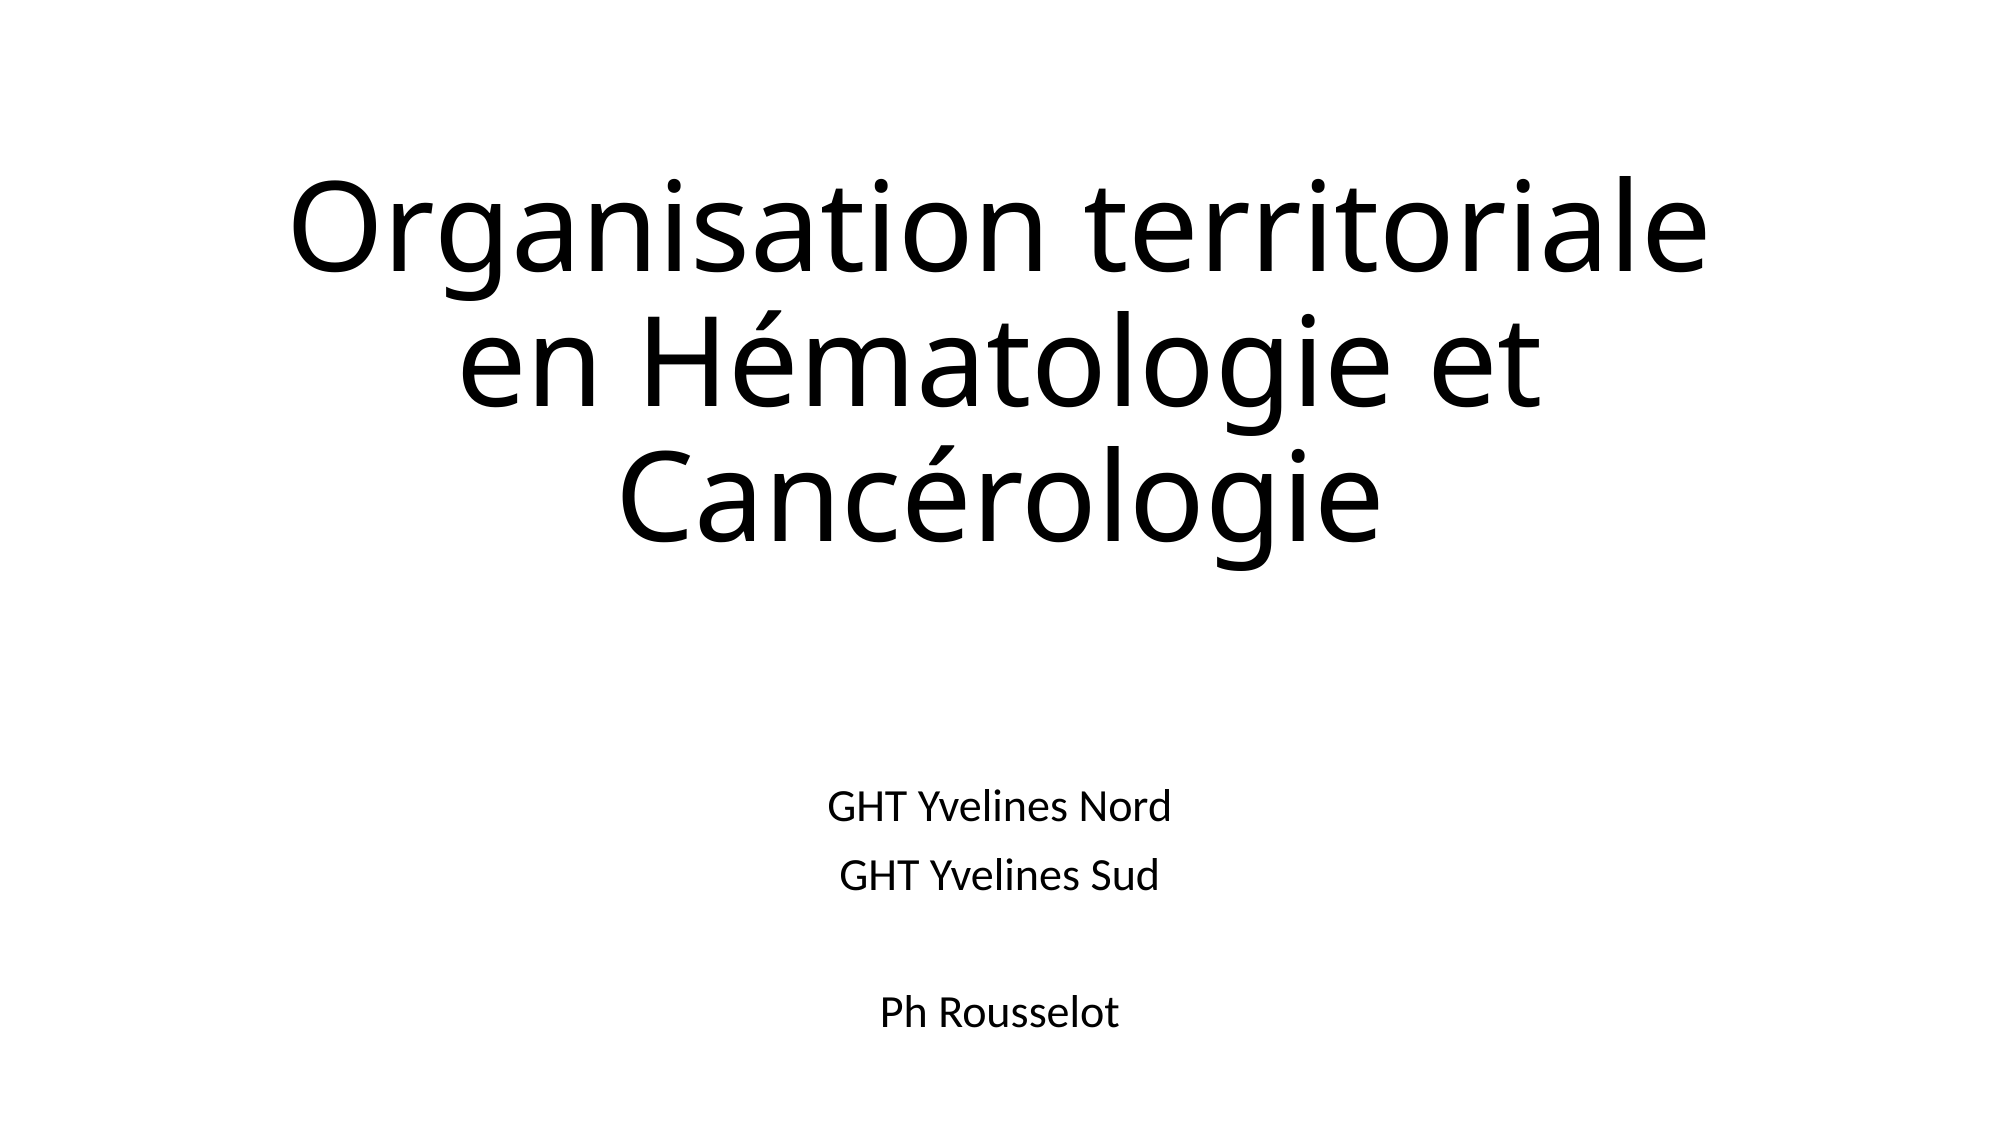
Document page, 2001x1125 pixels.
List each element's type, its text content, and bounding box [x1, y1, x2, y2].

title Organisation territoriale en Hématologie et Cancérologie [249, 184, 1750, 576]
subtitle GHT Yvelines Nord GHT Yvelines Sud Ph Rousselot [249, 774, 1750, 1046]
